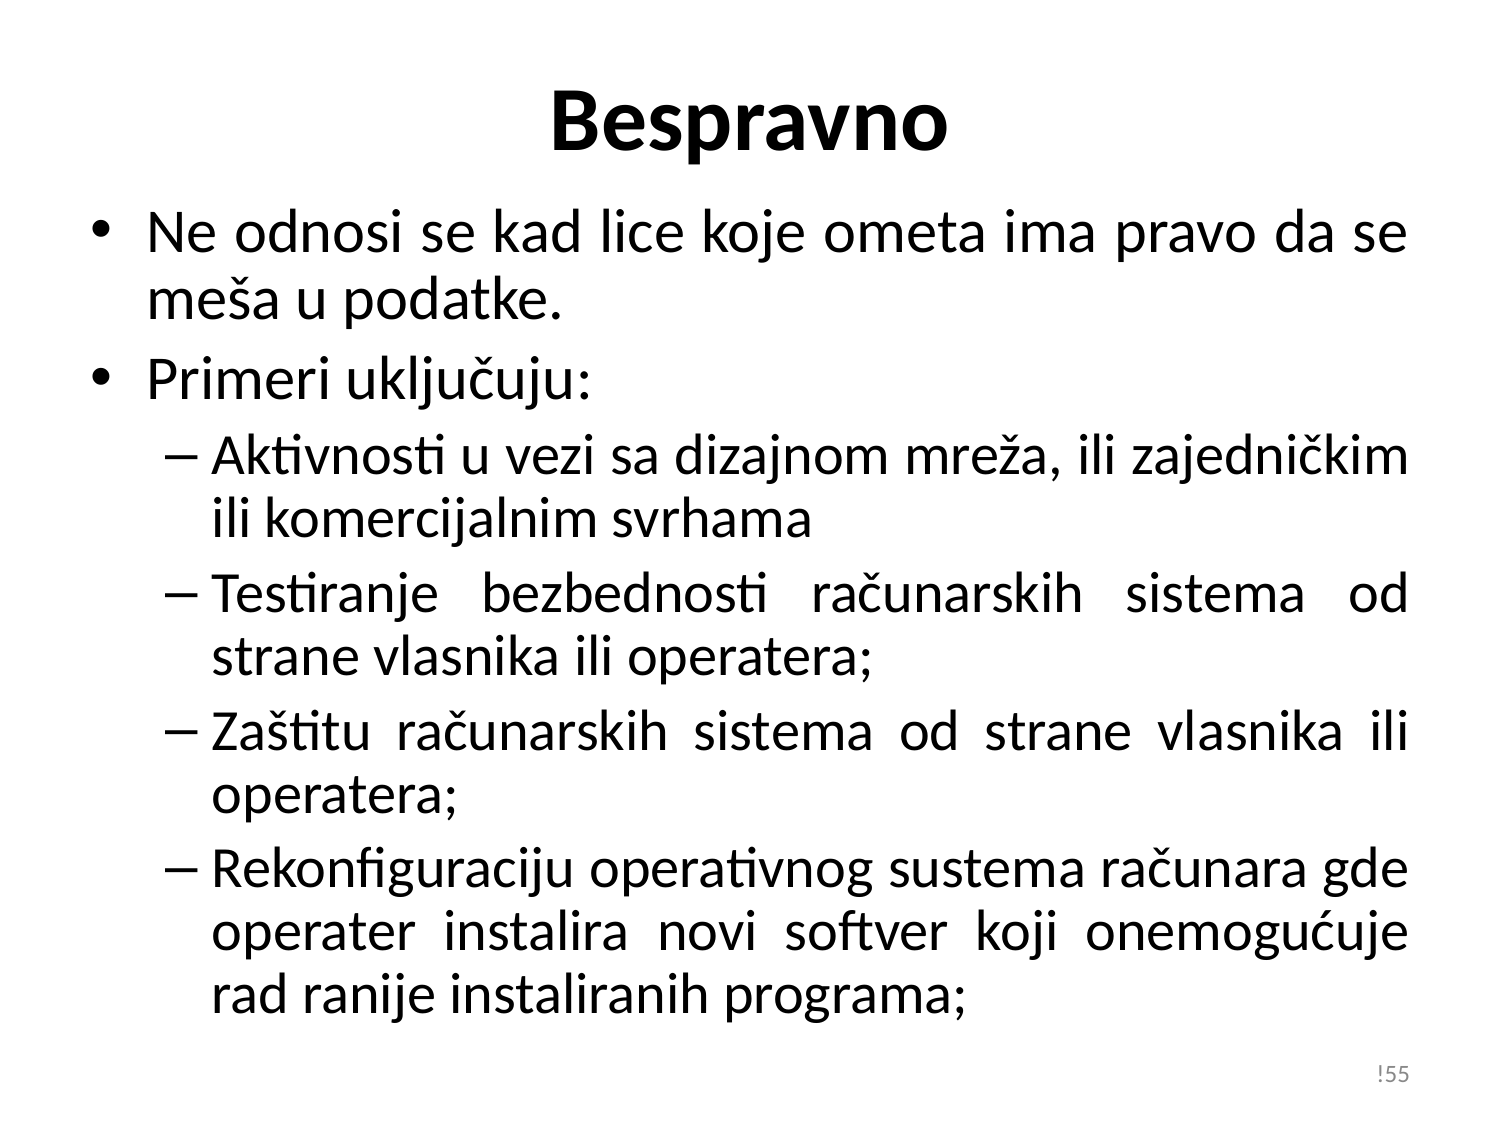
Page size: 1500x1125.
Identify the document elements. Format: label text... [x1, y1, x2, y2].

slide_number !55 [1074, 1042, 1425, 1103]
list Ne odnosi se kad lice koje ometa ima pravo da se meša u podatke. Primeri uključuju: Aktivnosti u vezi sa dizajnom mreža, ili zajedničkim ili komercijalnim svrhama Testiranje bezbednosti računarskih sistema od strane vlasnika ili operatera; Zaštitu računarskih sistema od strane vlasnika ili operatera; Rekonfiguraciju operativnog sustema računara gde operater instalira novi softver koji onemogućuje rad ranije instaliranih programa; [74, 190, 1426, 756]
title Bespravno [74, 19, 1426, 190]
